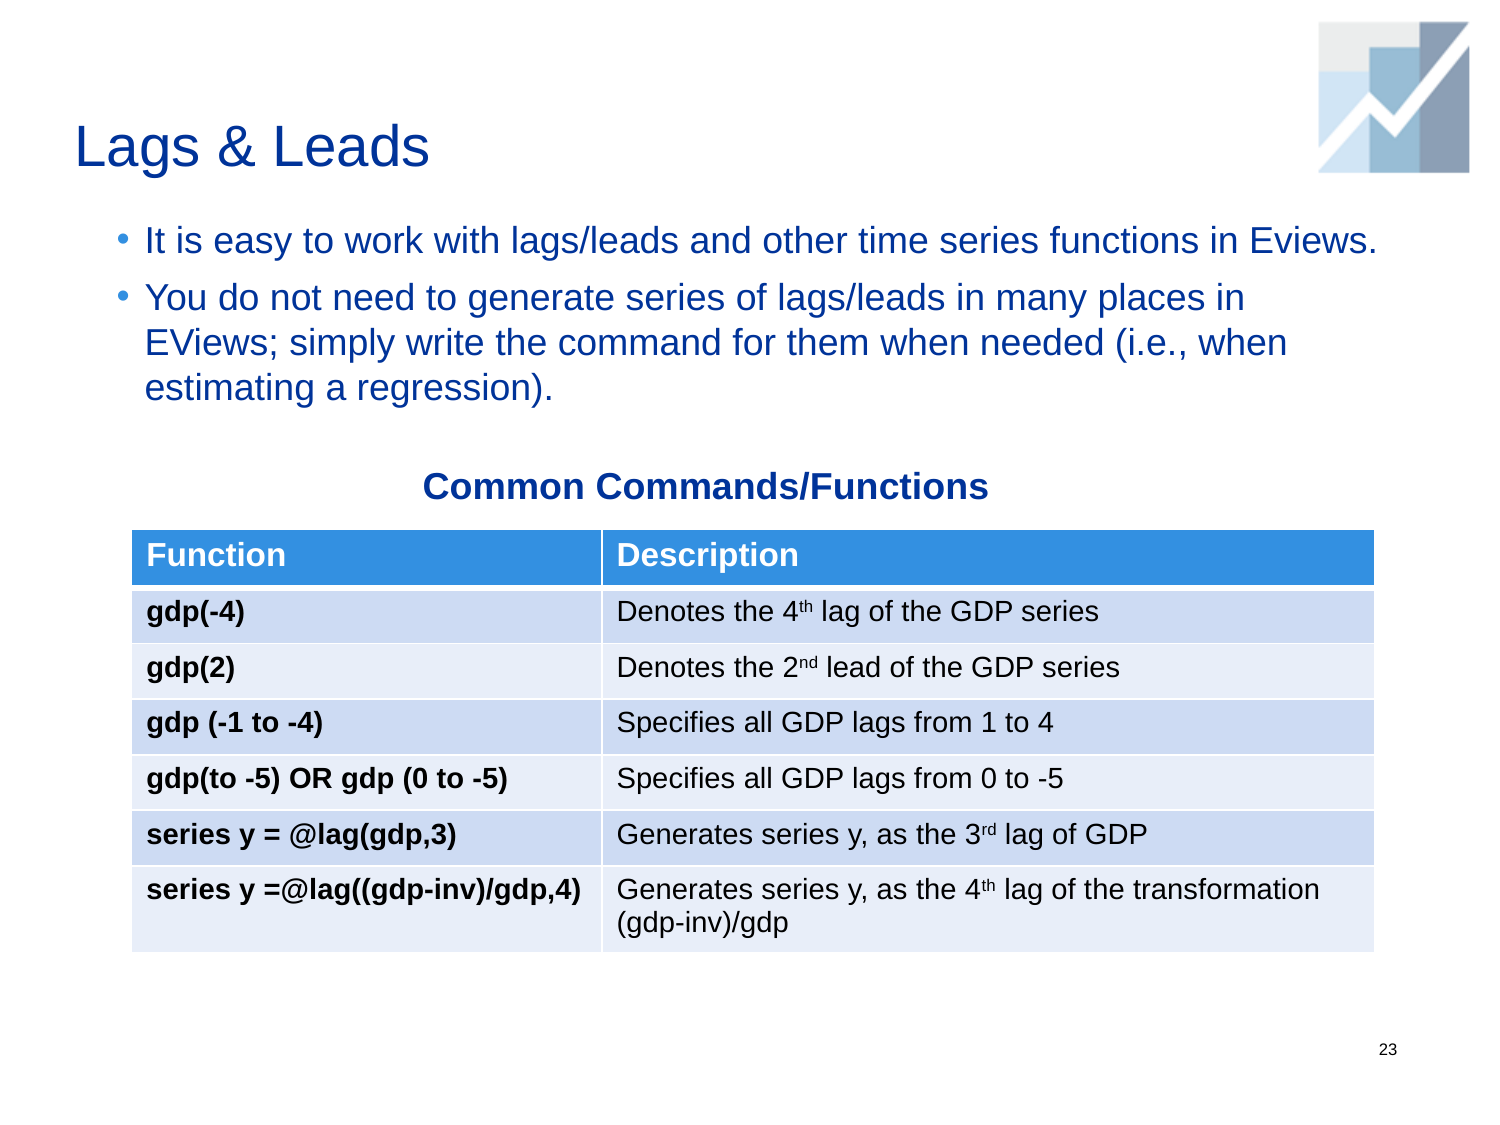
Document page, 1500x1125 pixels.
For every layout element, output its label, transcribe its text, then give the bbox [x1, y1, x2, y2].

table_header Description [603, 530, 1374, 585]
title Lags & Leads [59, 0, 1294, 186]
table_cell series y =@lag((gdp-inv)/gdp,4) [132, 867, 601, 952]
table_cell Denotes the 2nd lead of the GDP series [603, 644, 1374, 698]
text_box Common Commands/Functions [408, 454, 1147, 525]
table_cell gdp(to -5) OR gdp (0 to -5) [132, 756, 601, 809]
table_cell gdp(-4) [132, 591, 601, 643]
table_cell Denotes the 4th lag of the GDP series [603, 591, 1374, 643]
table_cell gdp (-1 to -4) [132, 700, 601, 754]
table_cell gdp(2) [132, 644, 601, 698]
table_cell Specifies all GDP lags from 1 to 4 [603, 700, 1374, 754]
table_cell Specifies all GDP lags from 0 to -5 [603, 756, 1374, 809]
table_cell series y = @lag(gdp,3) [132, 811, 601, 865]
table_cell Generates series y, as the 3rd lag of GDP [603, 811, 1374, 865]
table_header Function [132, 530, 601, 585]
table_cell Generates series y, as the 4th lag of the transformation (gdp-inv)/gdp [603, 867, 1374, 952]
slide_number 23 [1262, 1015, 1413, 1067]
list It is easy to work with lags/leads and other time series functions in Eviews. You do not need to generate series of lags/leads in many places in EViews; simply write the command for them when needed (i.e., when estimating a regression). [101, 208, 1396, 424]
picture [1300, 11, 1479, 181]
